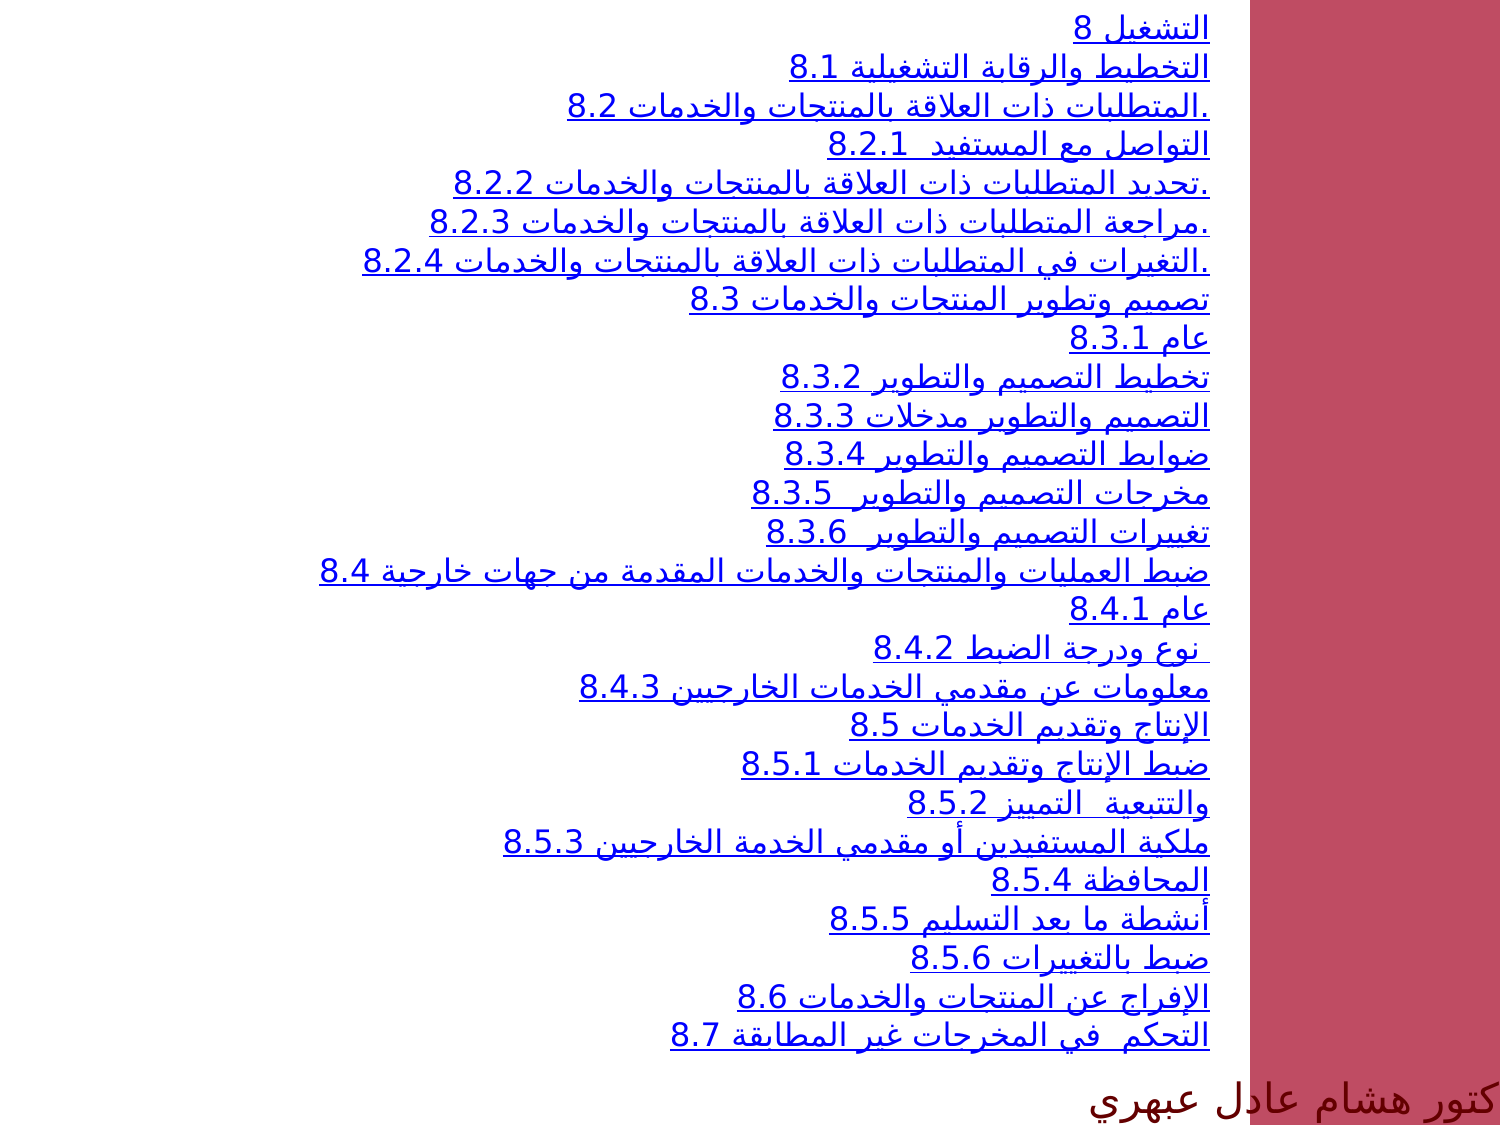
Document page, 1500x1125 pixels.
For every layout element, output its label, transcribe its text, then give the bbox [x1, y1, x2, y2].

text_box الدكتور هشام عادل عبهري [1073, 1064, 1500, 1125]
text_box [1248, 0, 1500, 1064]
text_box 8 التشغيل 8.1 التخطيط والرقابة التشغيلية 8.2 المتطلبات ذات العلاقة بالمنتجات والخدمات. 8.2.1 التواصل مع المستفيد 8.2.2 تحديد المتطلبات ذات العلاقة بالمنتجات والخدمات. 8.2.3 مراجعة المتطلبات ذات العلاقة بالمنتجات والخدمات. 8.2.4 التغيرات في المتطلبات ذات العلاقة بالمنتجات والخدمات. 8.3 تصميم وتطوير المنتجات والخدمات 8.3.1 عام 8.3.2 تخطيط التصميم والتطوير 8.3.3 مدخلات التصميم والتطوير 8.3.4 ضوابط التصميم والتطوير 8.3.5 مخرجات التصميم والتطوير 8.3.6 تغييرات التصميم والتطوير 8.4 ضبط العمليات والمنتجات والخدمات المقدمة من جهات خارجية 8.4.1 عام 8.4.2 نوع ودرجة الضبط 8.4.3 معلومات عن مقدمي الخدمات الخارجيين 8.5 الإنتاج وتقديم الخدمات 8.5.1 ضبط الإنتاج وتقديم الخدمات 8.5.2 التمييز والتتبعية 8.5.3 ملكية المستفيدين أو مقدمي الخدمة الخارجيين 8.5.4 المحافظة 8.5.5 أنشطة ما بعد التسليم 8.5.6 ضبط بالتغييرات 8.6 الإفراج عن المنتجات والخدمات 8.7 التحكم في المخرجات غير المطابقة [37, 0, 1225, 1061]
